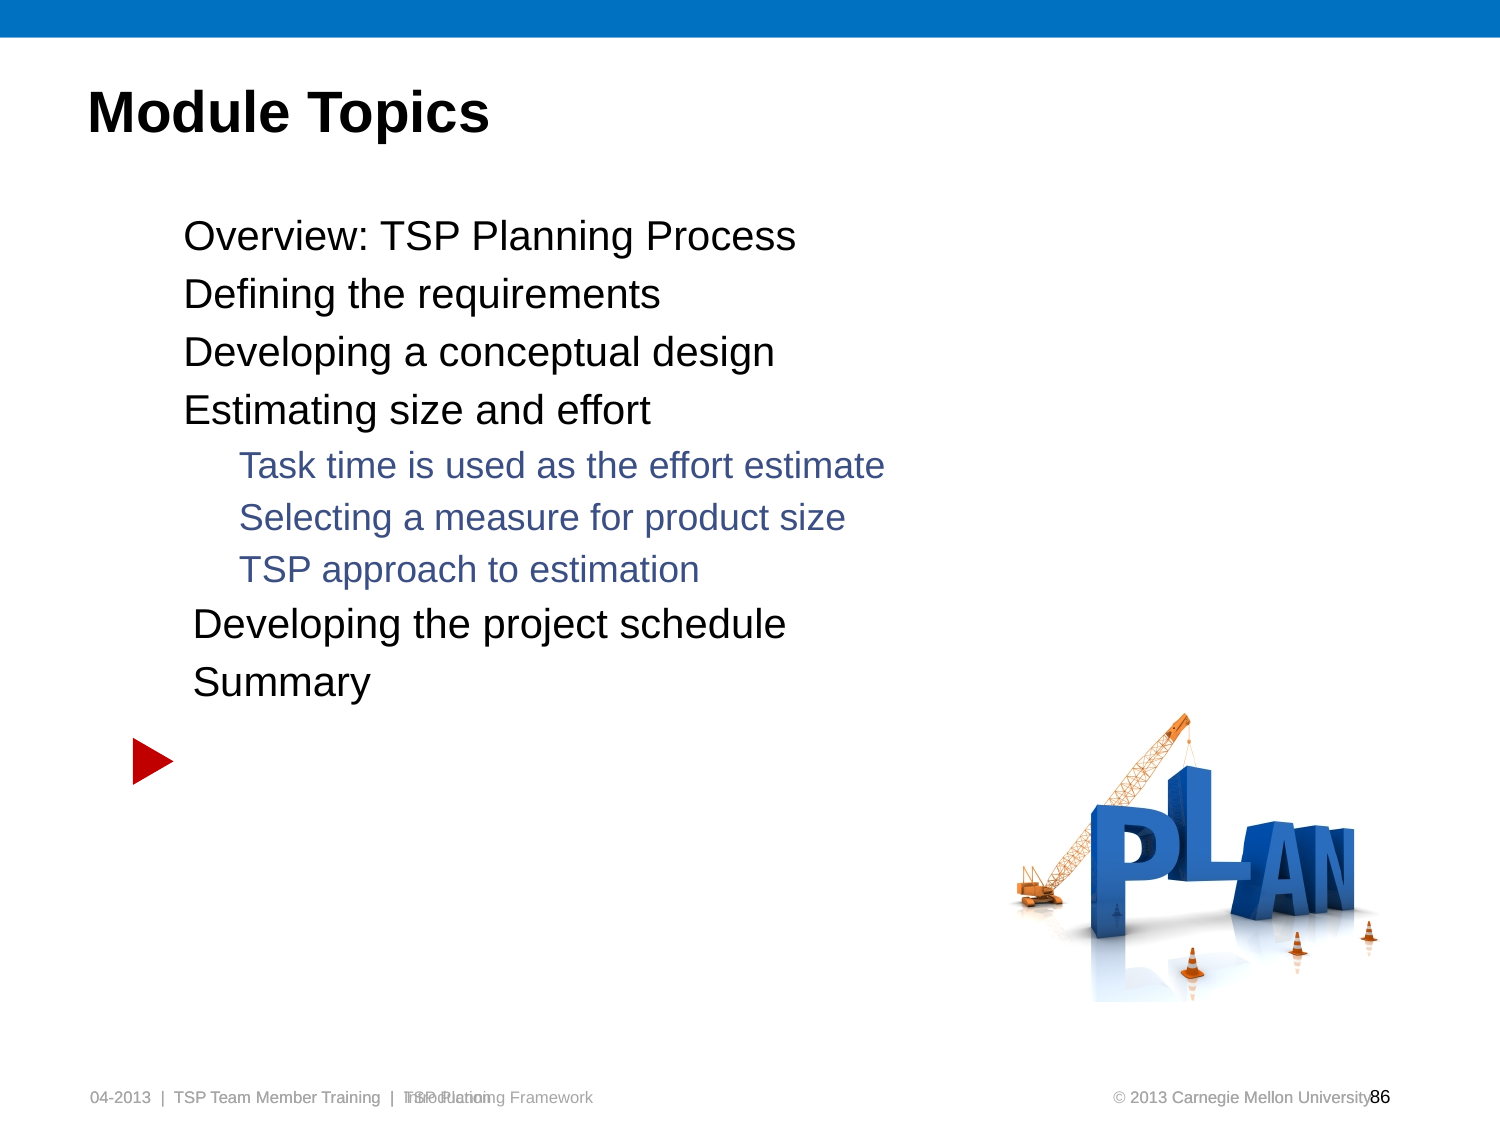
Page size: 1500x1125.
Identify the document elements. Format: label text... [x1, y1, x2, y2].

title Module Topics [87, 87, 1439, 226]
text_box [132, 737, 174, 785]
picture [999, 707, 1390, 1003]
list Overview: TSP Planning Process Defining the requirements Developing a conceptual design Estimating size and effort Task time is used as the effort estimate Selecting a measure for product size TSP approach to estimation Developing the project schedule Summary [183, 212, 1439, 1026]
